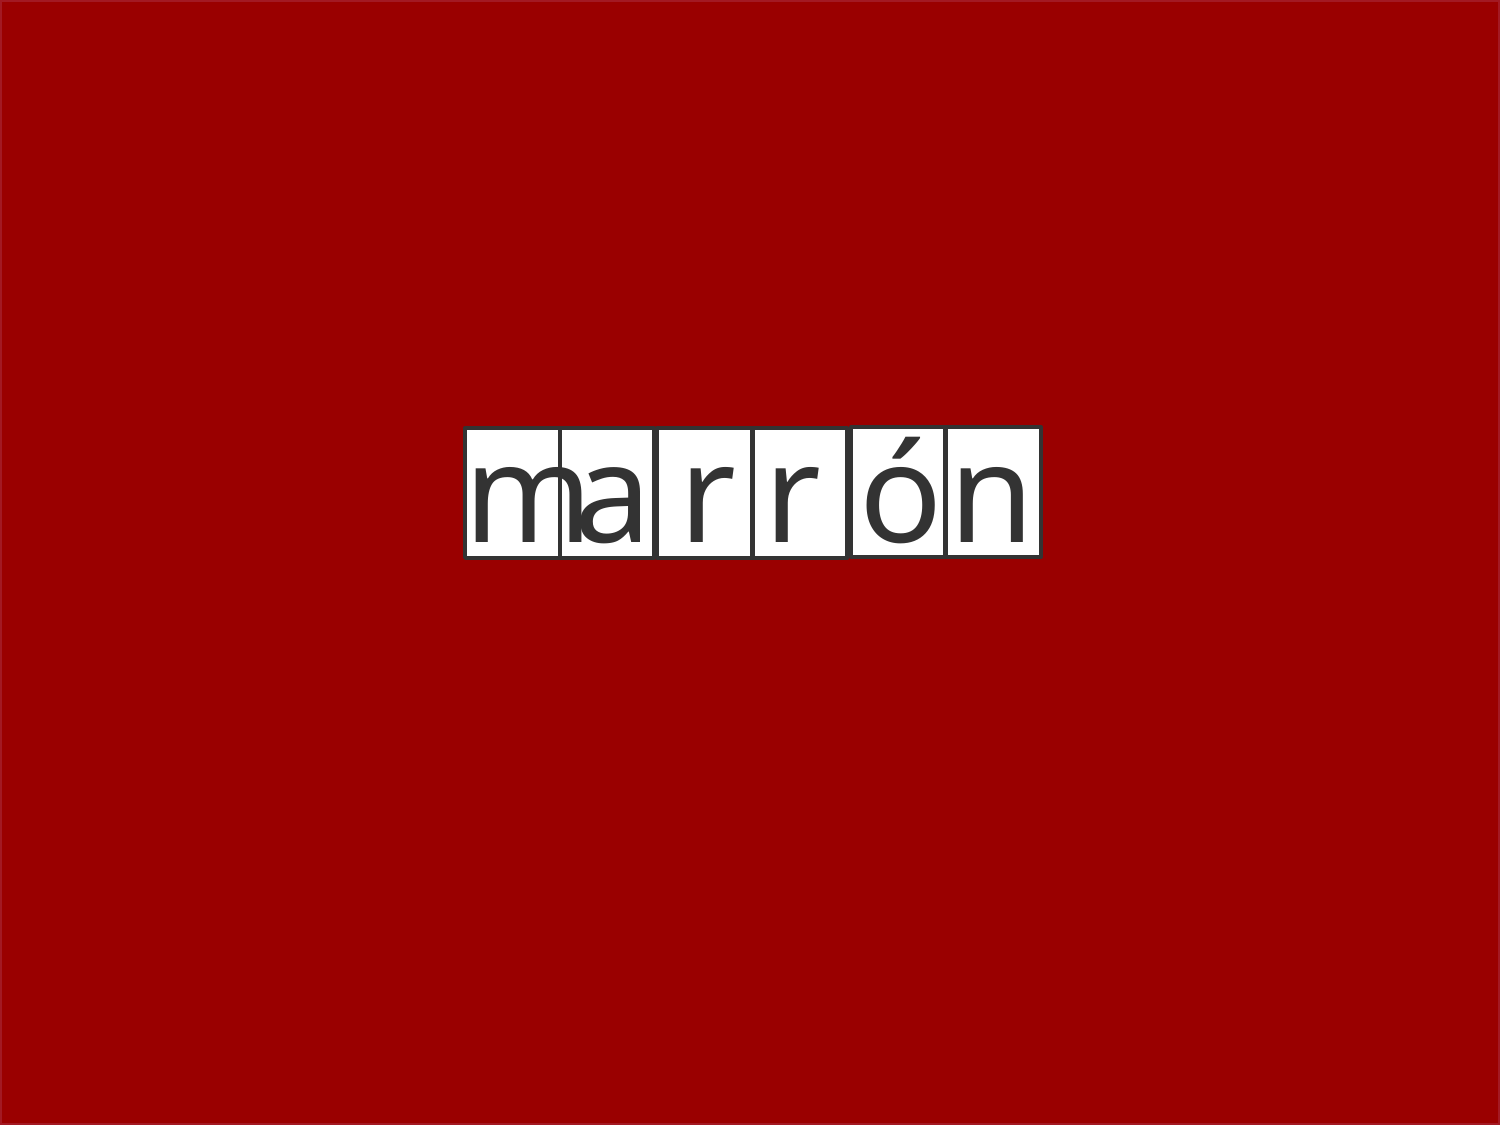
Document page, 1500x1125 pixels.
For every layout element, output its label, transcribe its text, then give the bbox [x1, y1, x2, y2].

text_box [1029, 425, 1043, 559]
text_box [544, 426, 558, 560]
text_box ó [844, 397, 934, 577]
text_box r [660, 397, 750, 577]
text_box a [559, 397, 655, 577]
text_box [0, 0, 1500, 1125]
text_box r [750, 397, 844, 577]
text_box n [934, 397, 1029, 577]
text_box [656, 426, 660, 560]
text_box m [449, 397, 544, 577]
